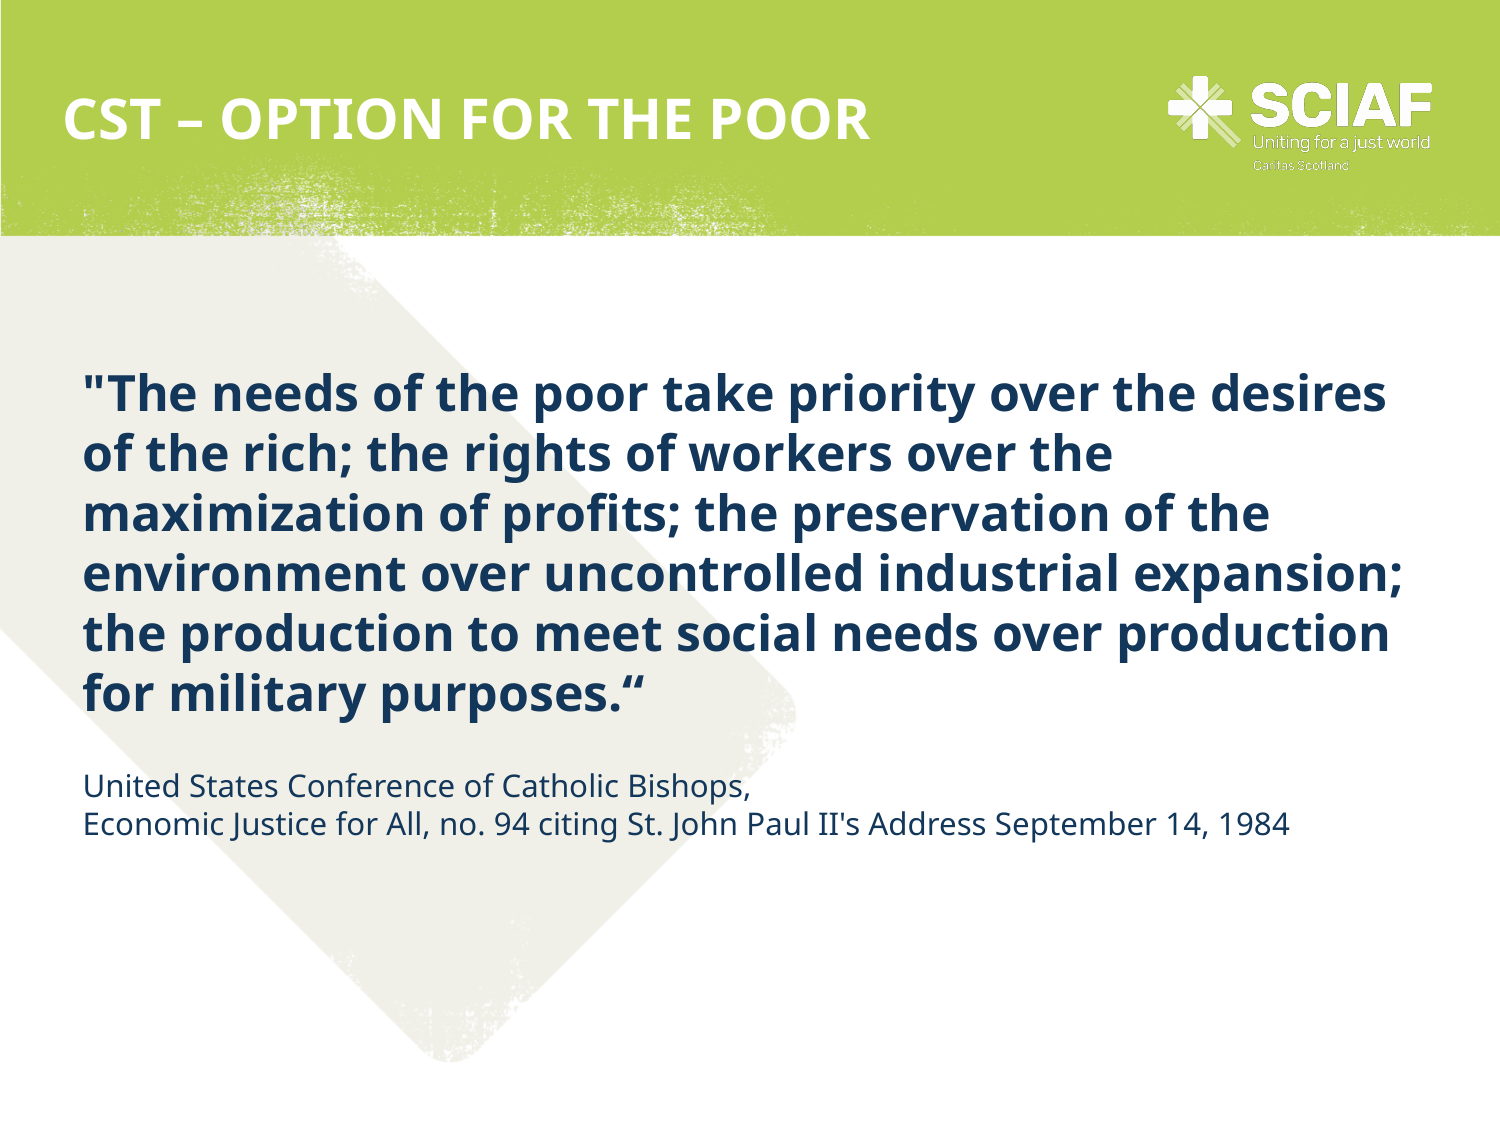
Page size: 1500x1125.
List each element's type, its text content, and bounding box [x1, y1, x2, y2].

text_box [0, 262, 1500, 1125]
text_box "The needs of the poor take priority over the desires of the rich; the rights of workers over the maximization of profits; the preservation of the environment over uncontrolled industrial expansion; the production to meet social needs over production for military purposes.“ United States Conference of Catholic Bishops, Economic Justice for All, no. 94 citing St. John Paul II's Address September 14, 1984 [821, 353, 1429, 849]
picture [0, 0, 1500, 1082]
